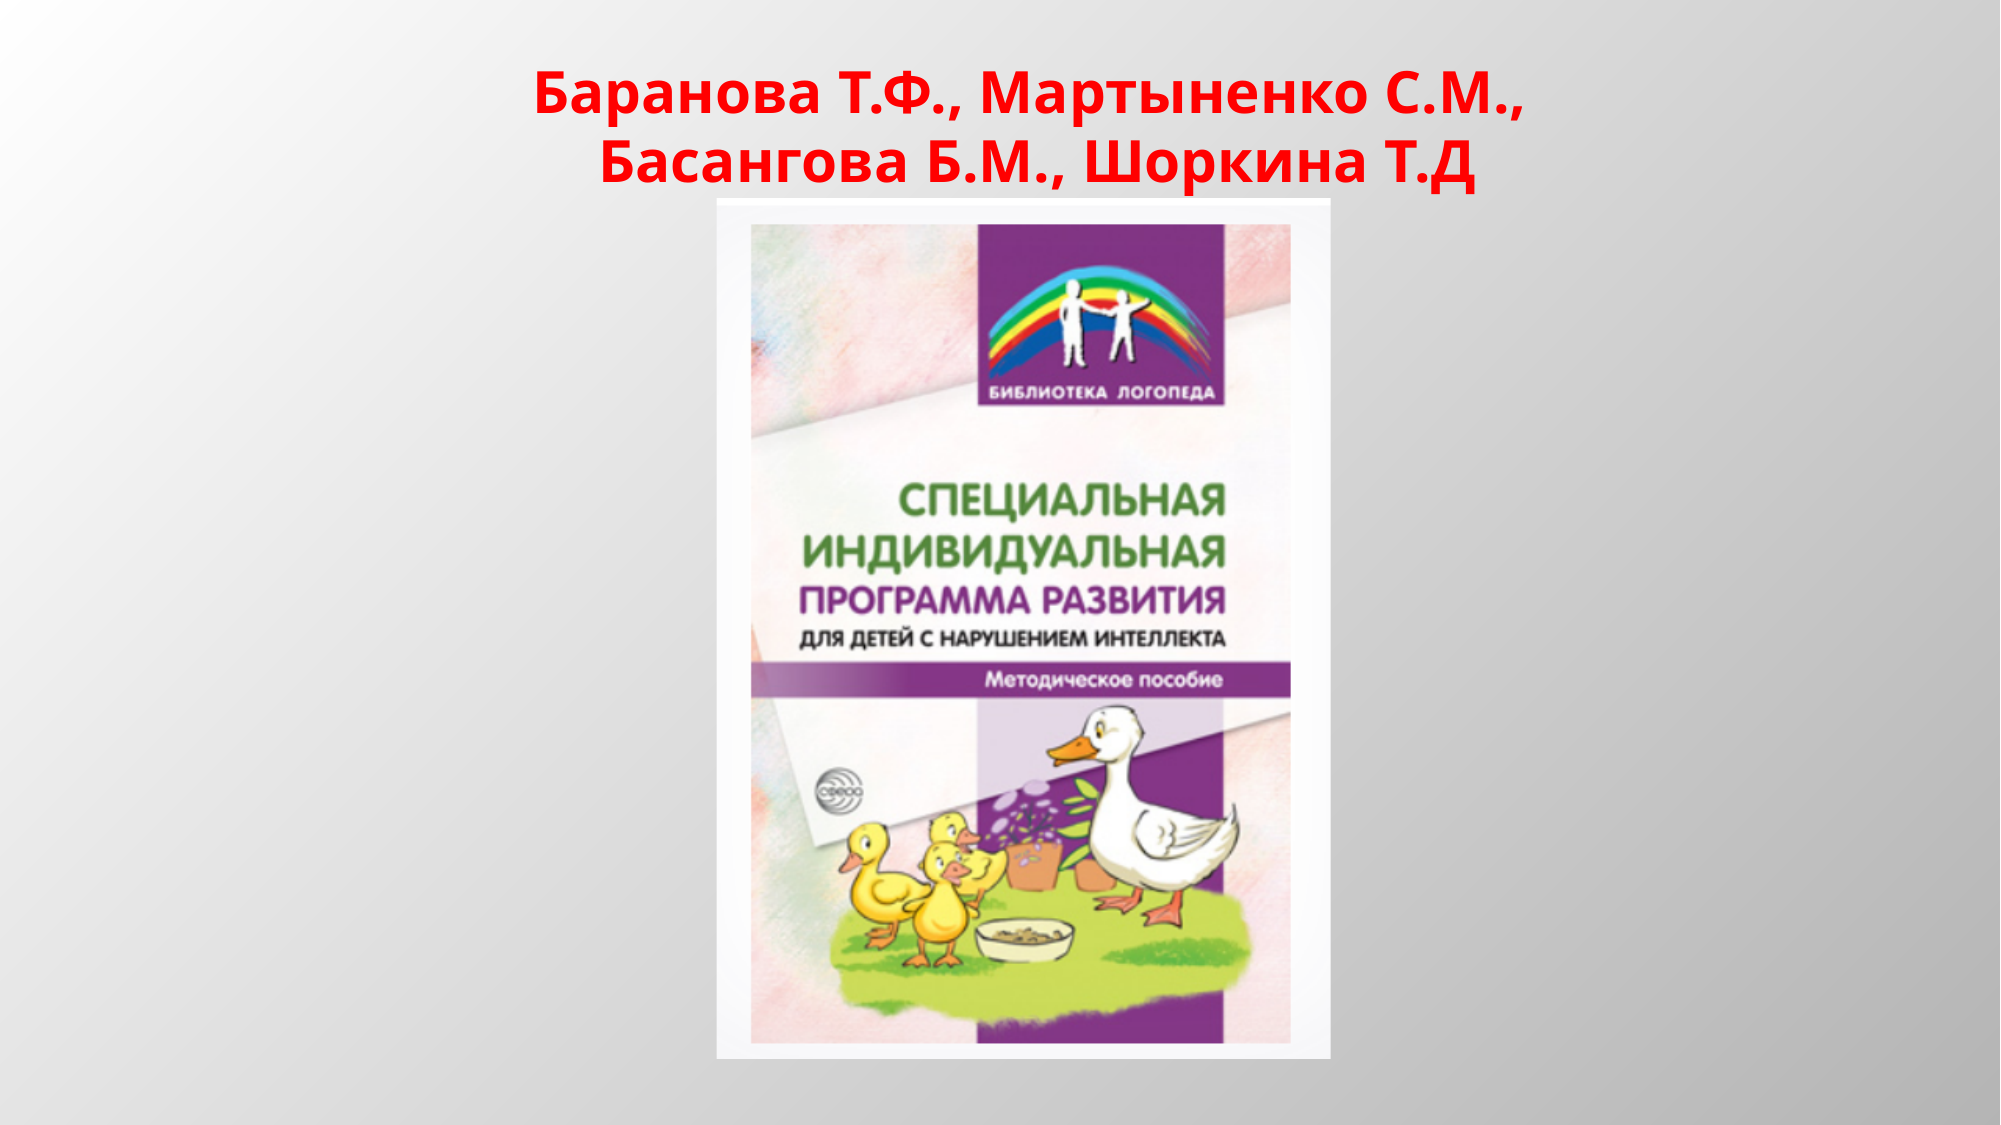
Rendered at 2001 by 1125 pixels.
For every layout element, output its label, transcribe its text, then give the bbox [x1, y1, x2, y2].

title Баранова Т.Ф., Мартыненко С.М., Басангова Б.М., Шоркина Т.Д [362, 30, 1713, 219]
picture [716, 195, 1331, 1059]
